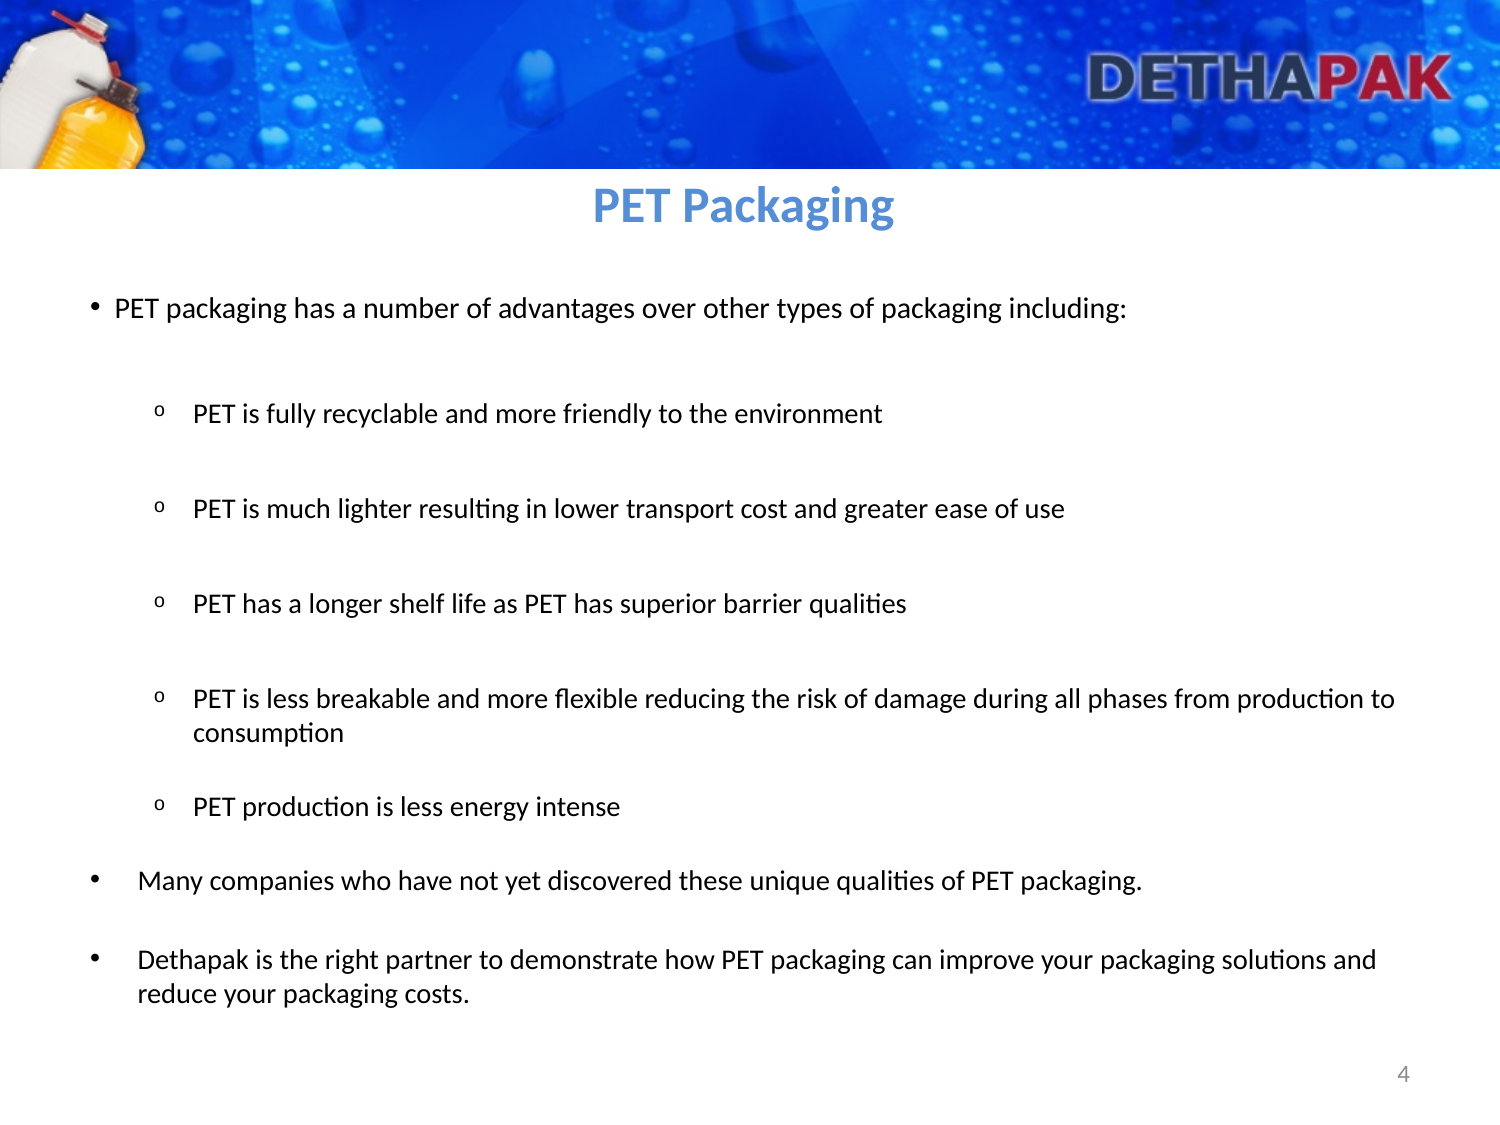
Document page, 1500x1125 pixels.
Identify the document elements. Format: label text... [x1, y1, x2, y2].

title PET Packaging [75, 177, 1425, 280]
list PET packaging has a number of advantages over other types of packaging including: PET is fully recyclable and more friendly to the environment PET is much lighter resulting in lower transport cost and greater ease of use PET has a longer shelf life as PET has superior barrier qualities PET is less breakable and more flexible reducing the risk of damage during all phases from production to consumption PET production is less energy intense Many companies who have not yet discovered these unique qualities of PET packaging. Dethapak is the right partner to demonstrate how PET packaging can improve your packaging solutions and reduce your packaging costs. [75, 280, 1425, 1024]
slide_number 4 [1074, 1042, 1425, 1103]
picture [0, 0, 1500, 169]
